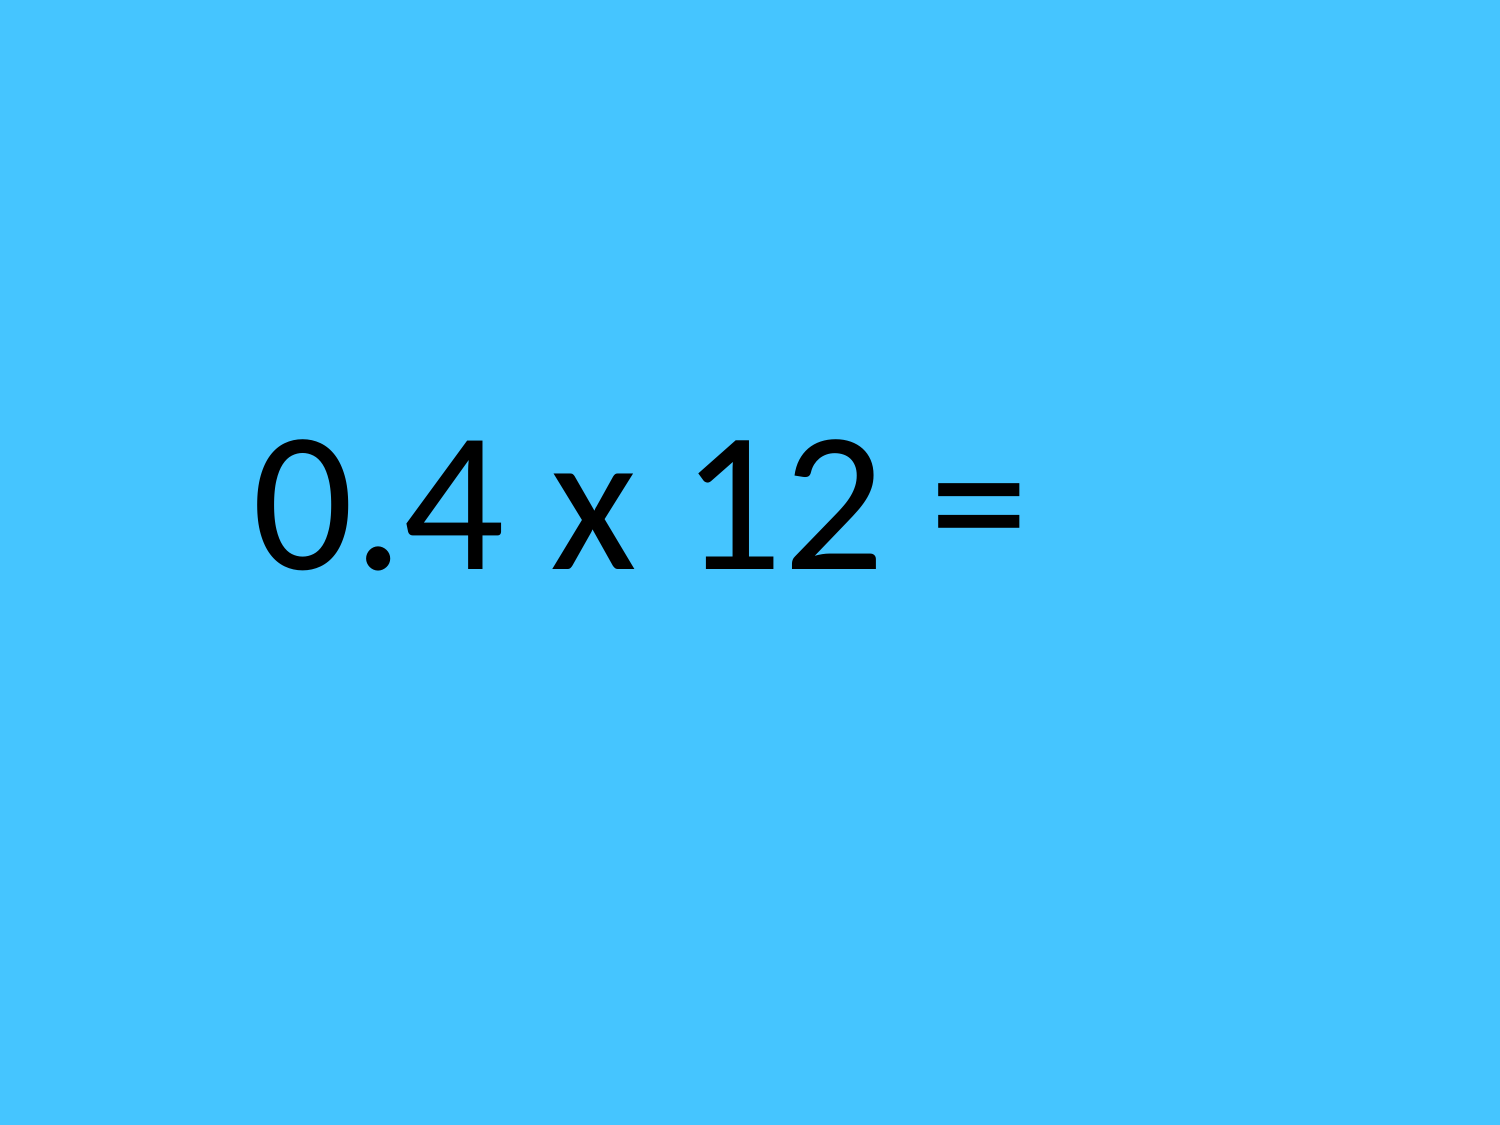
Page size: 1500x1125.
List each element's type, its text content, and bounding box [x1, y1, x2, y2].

text_box 0.4 x 12 = [237, 362, 1163, 618]
